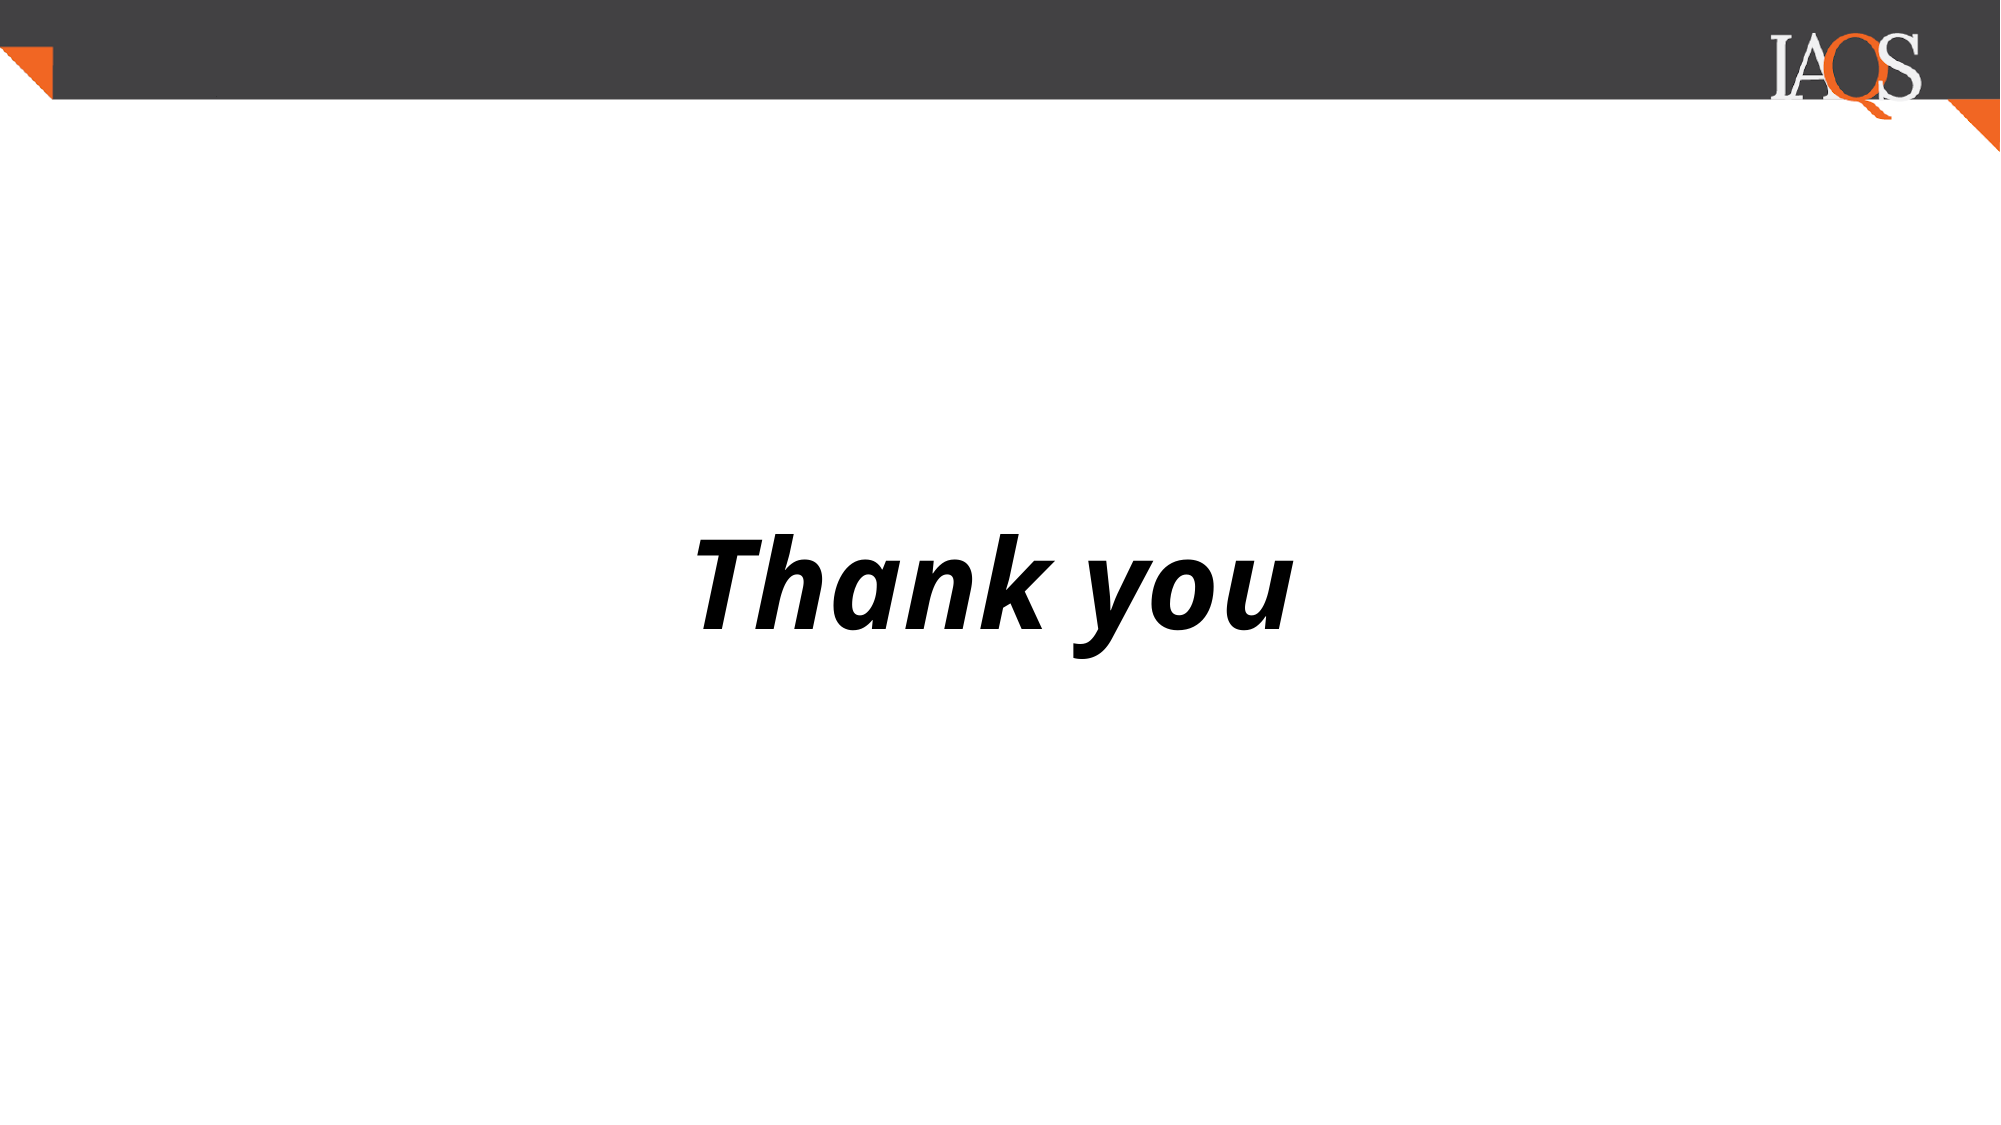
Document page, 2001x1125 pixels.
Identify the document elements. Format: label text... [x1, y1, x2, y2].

picture [0, 0, 2000, 152]
title Thank you [685, 502, 1305, 693]
text_box . [214, 90, 220, 98]
